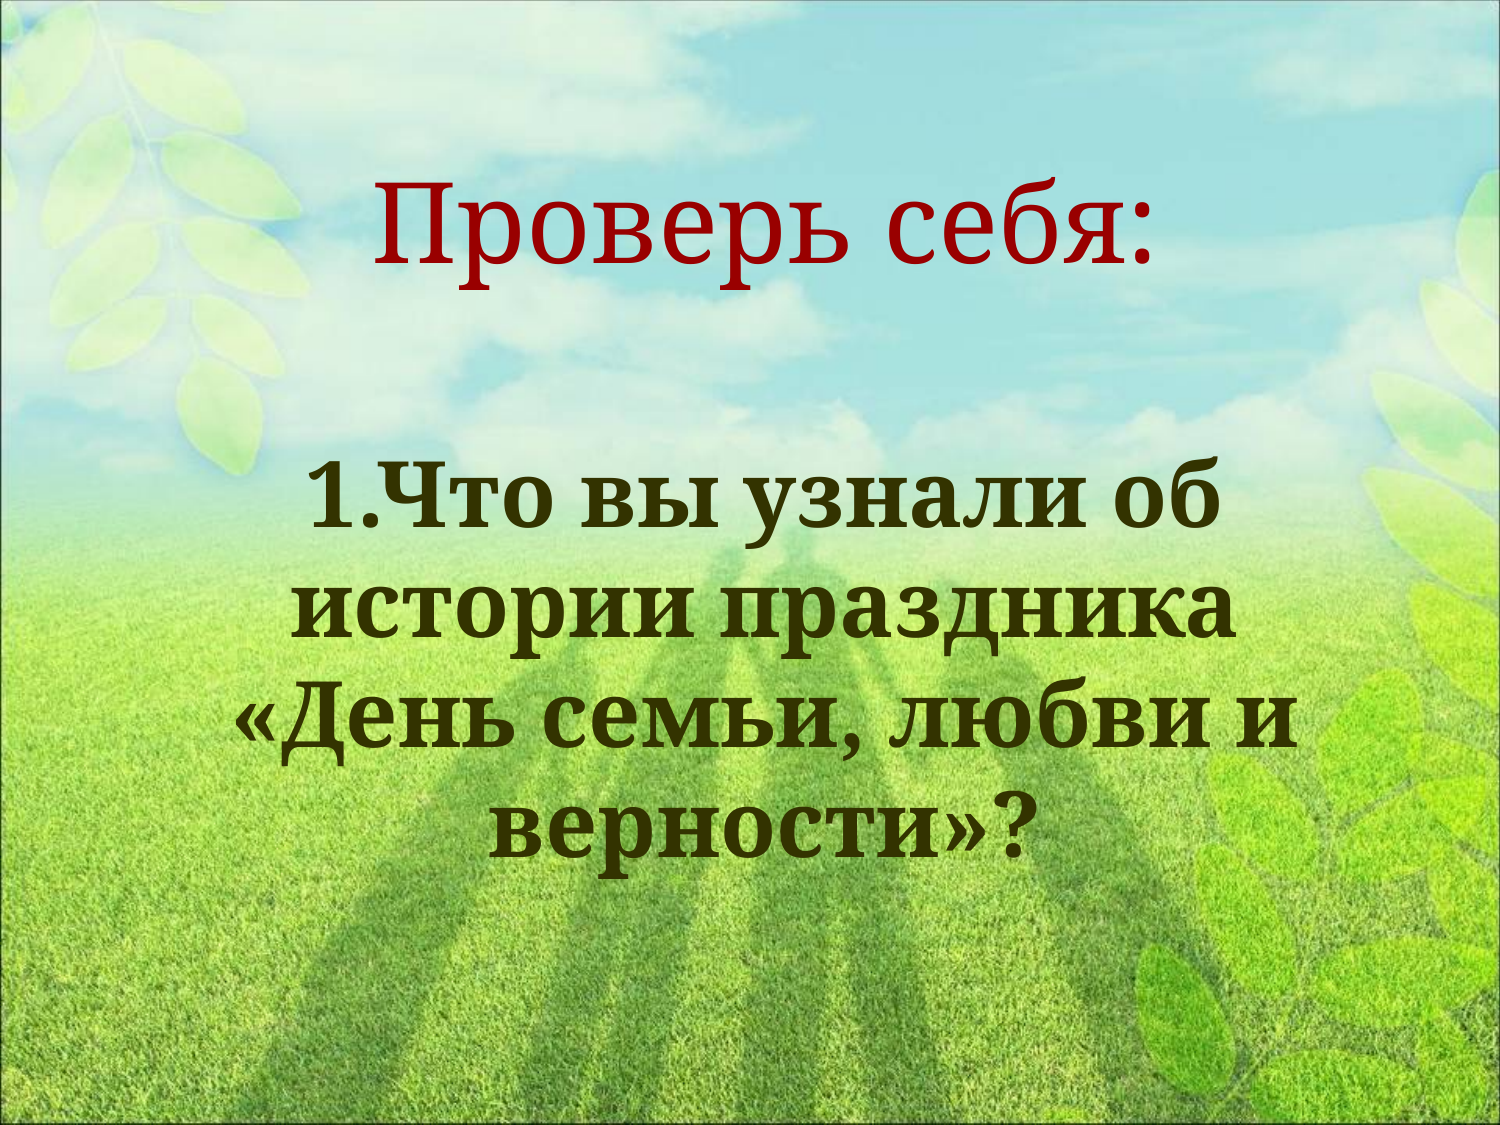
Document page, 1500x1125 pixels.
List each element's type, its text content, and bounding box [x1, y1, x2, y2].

picture [0, 0, 1500, 1125]
title Проверь себя: 1.Что вы узнали об истории праздника «День семьи, любви и верности»? [152, 58, 1379, 1079]
